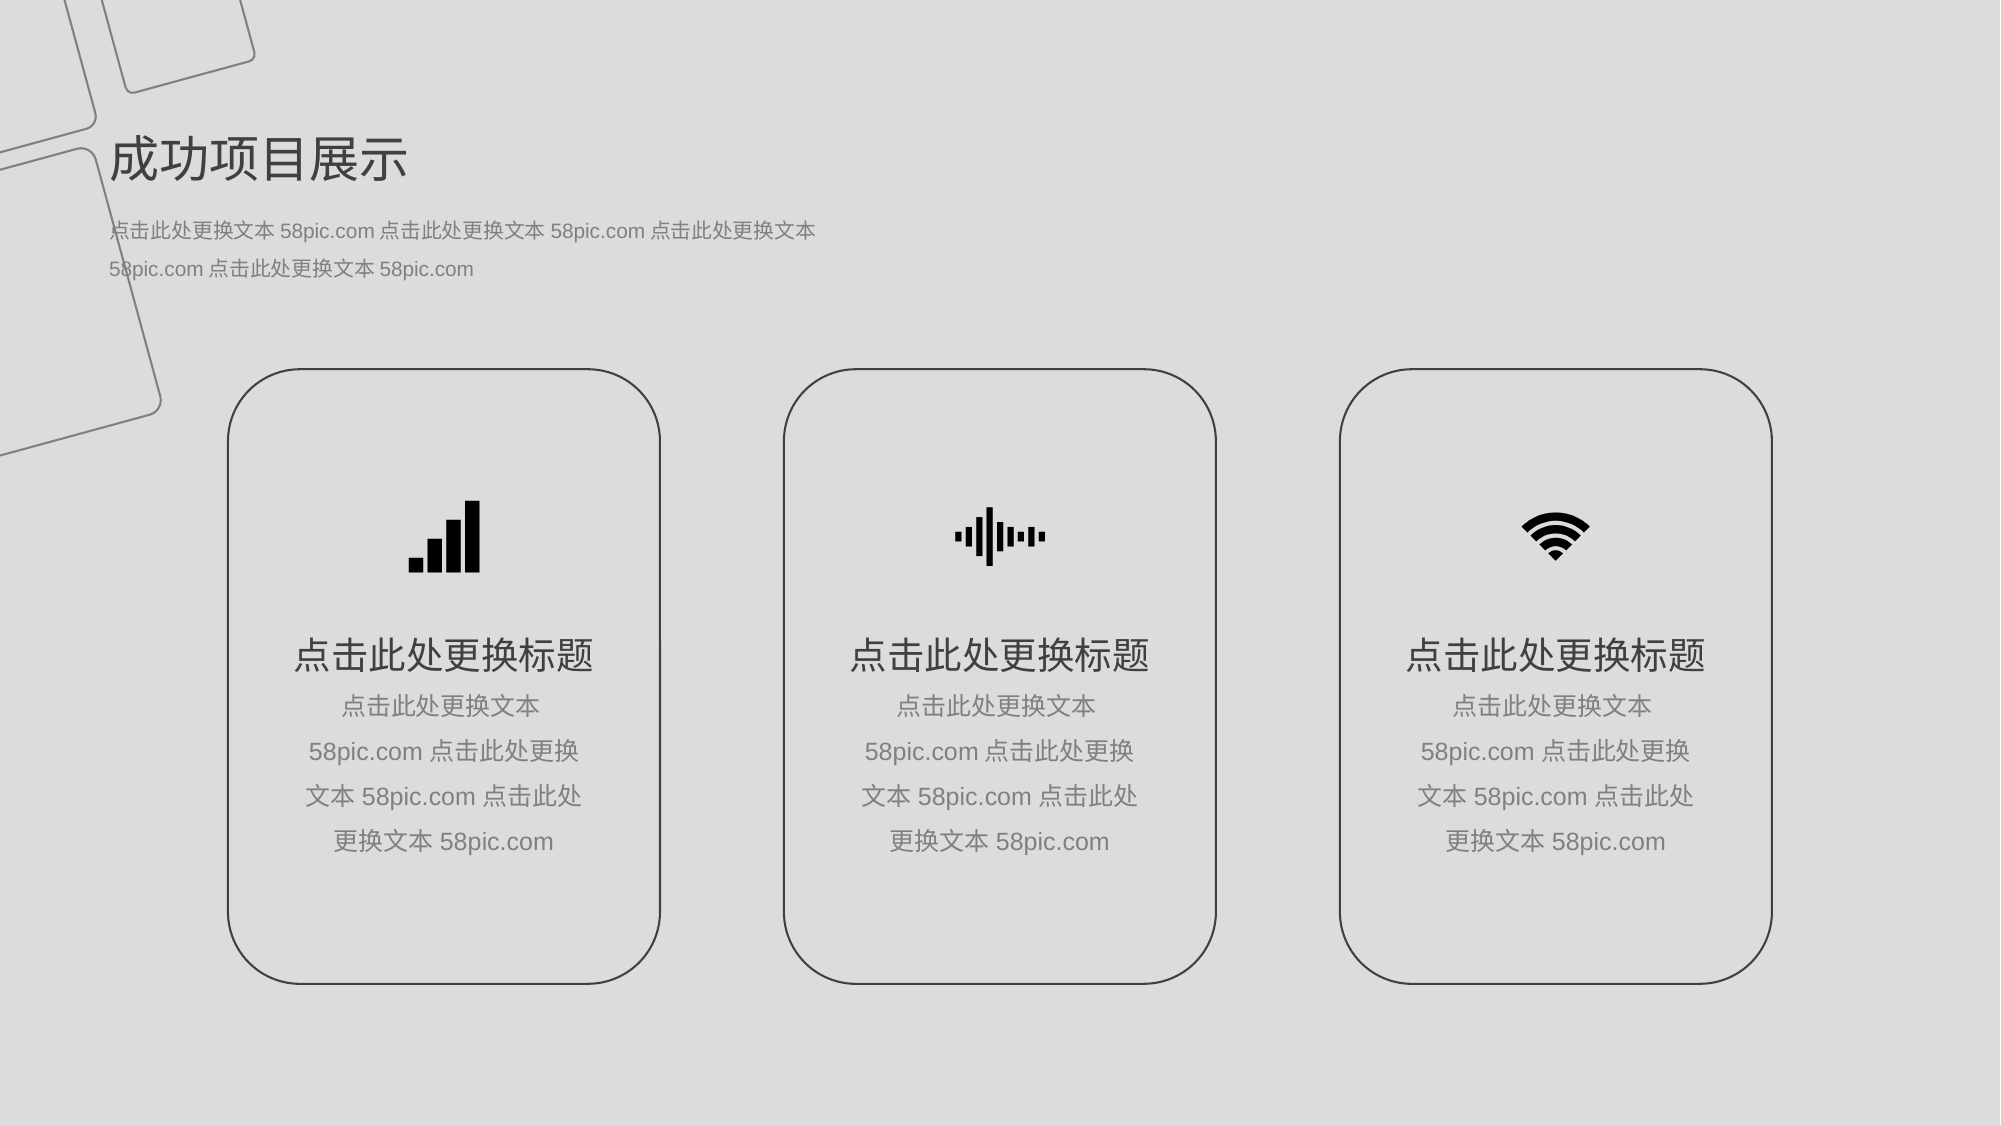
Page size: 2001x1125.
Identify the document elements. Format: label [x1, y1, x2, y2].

text_box [783, 369, 1216, 984]
text_box [227, 369, 660, 984]
text_box [0, 0, 895, 449]
text_box [1339, 369, 1772, 984]
